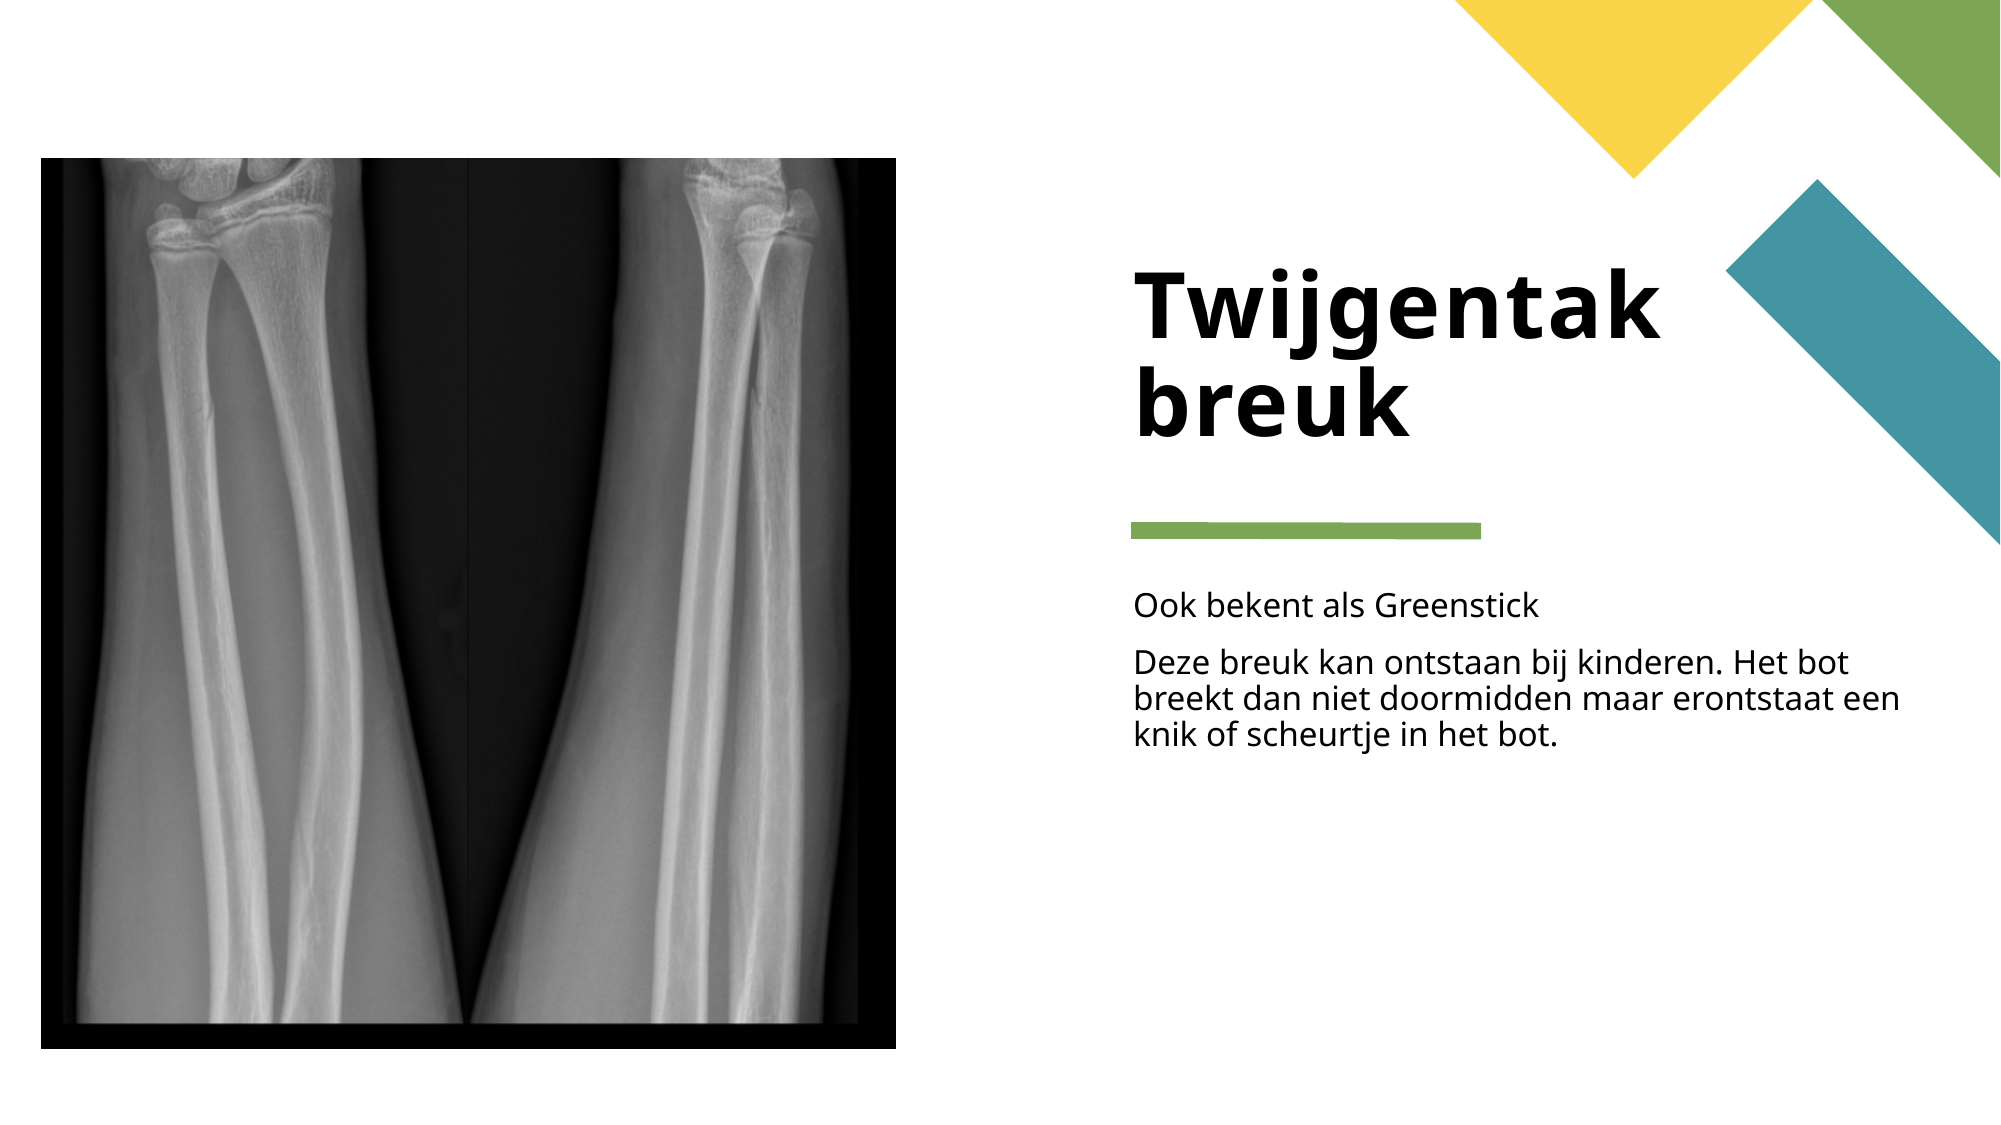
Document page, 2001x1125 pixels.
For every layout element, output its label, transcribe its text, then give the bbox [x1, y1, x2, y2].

subtitle Ook bekent als Greenstick Deze breuk kan ontstaan bij kinderen. Het bot breekt dan niet doormidden maar erontstaat een knik of scheurtje in het bot. [1133, 589, 1938, 763]
title Twijgentak breuk [1133, 356, 1938, 457]
picture [0, 0, 1000, 1094]
